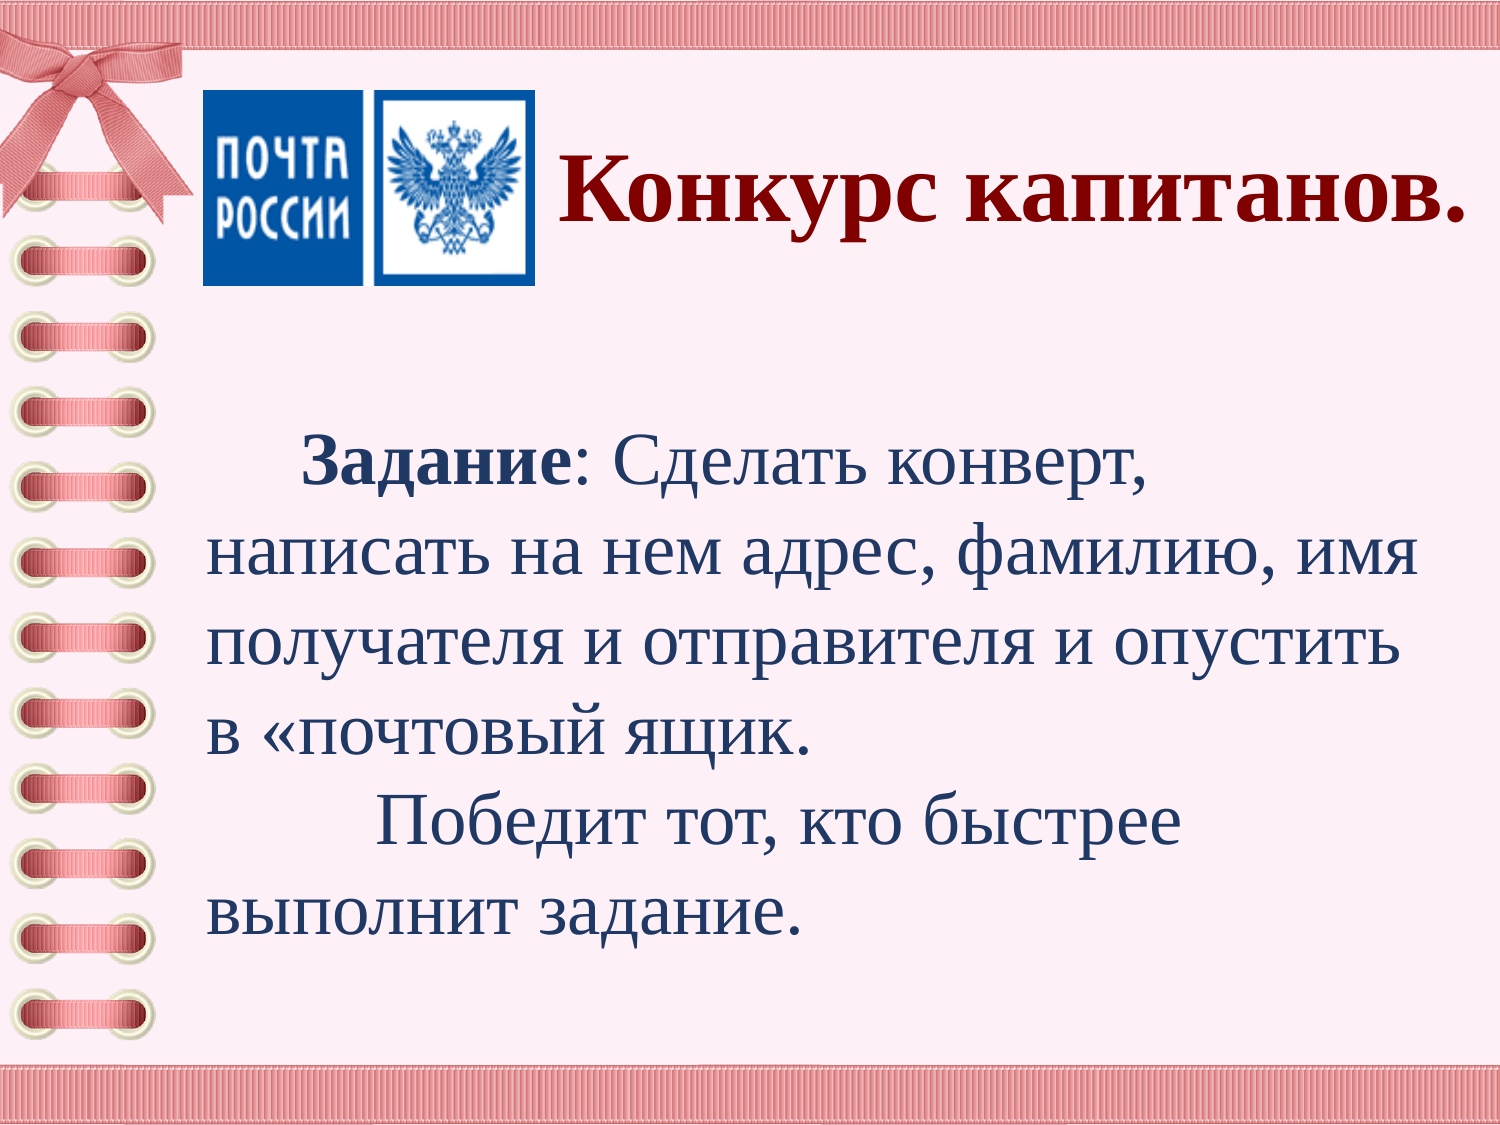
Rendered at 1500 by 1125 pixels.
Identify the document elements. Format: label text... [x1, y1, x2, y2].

picture [7, 683, 158, 742]
picture [7, 232, 158, 291]
picture [7, 909, 158, 968]
picture [0, 0, 1500, 225]
picture [7, 533, 158, 592]
picture [7, 984, 158, 1043]
title Конкурс капитанов. [543, 83, 1500, 308]
picture [7, 759, 158, 817]
picture [7, 382, 158, 441]
picture [7, 457, 158, 516]
picture [7, 834, 158, 893]
text_box Задание: Сделать конверт, написать на нем адрес, фамилию, имя получателя и отправителя и опустить в «почтовый ящик. Победит тот, кто быстрее выполнит задание. [191, 312, 1444, 1125]
picture [7, 608, 158, 667]
picture [0, 1060, 191, 1125]
picture [7, 307, 158, 366]
picture [203, 90, 535, 286]
picture [1444, 1060, 1500, 1125]
